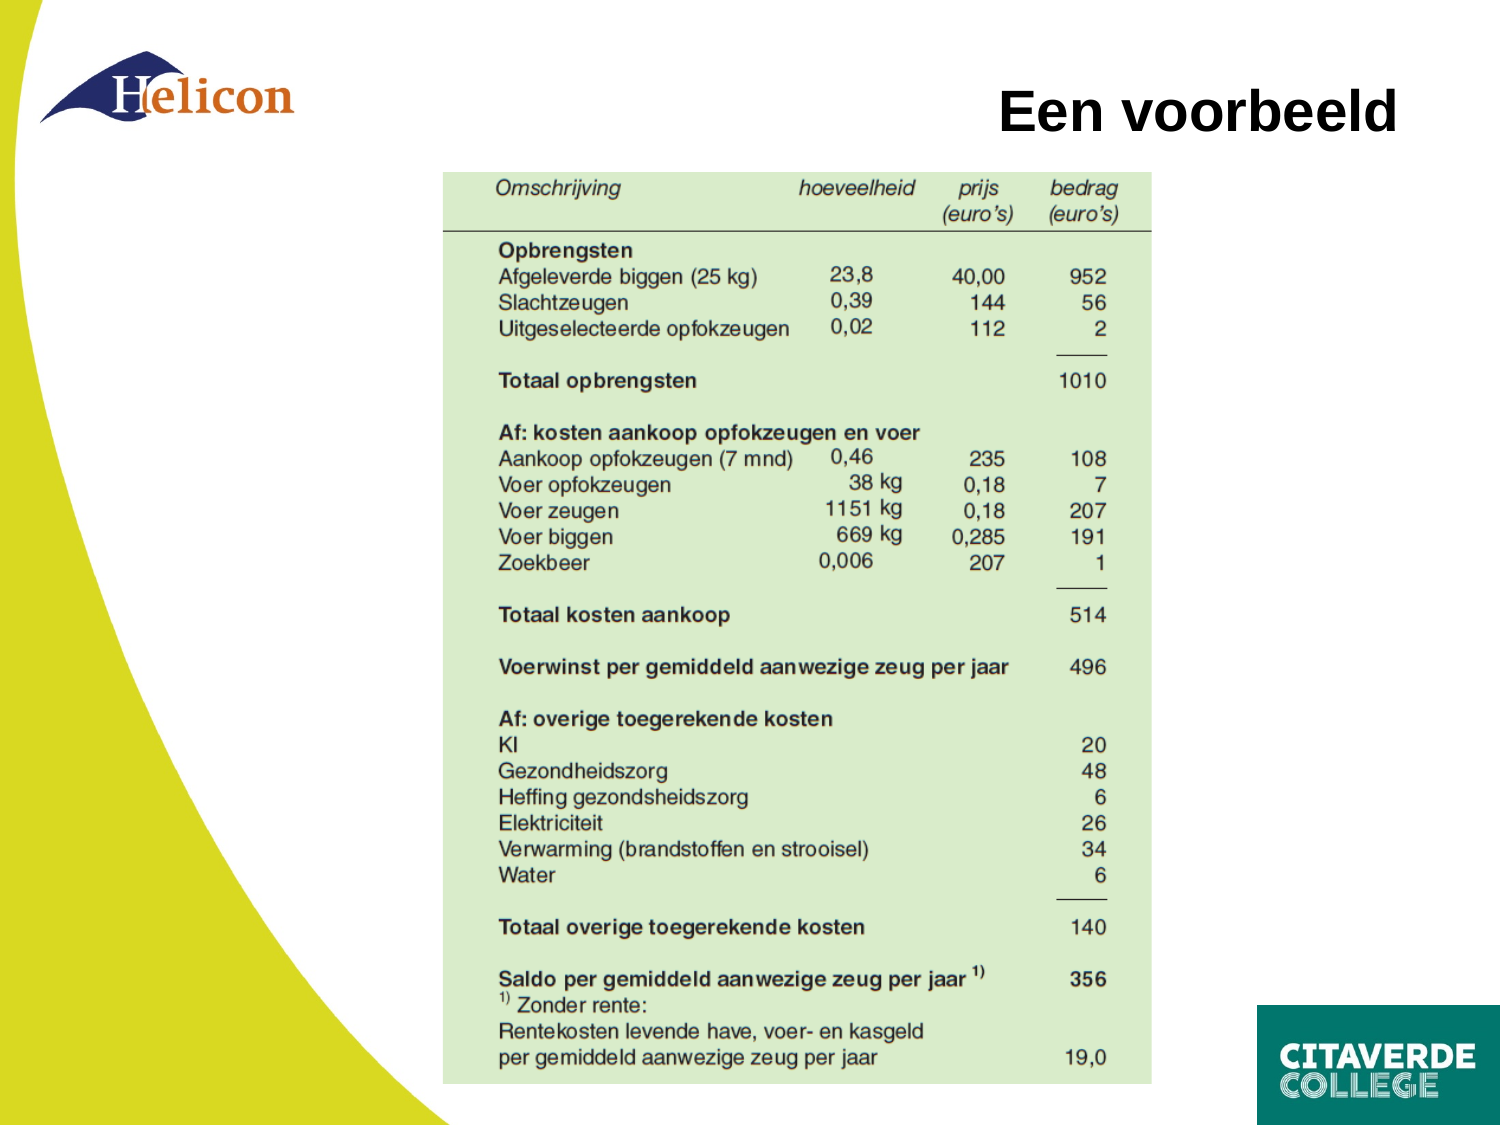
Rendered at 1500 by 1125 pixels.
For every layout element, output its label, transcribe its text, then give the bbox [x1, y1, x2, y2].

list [442, 172, 1152, 1084]
title Een voorbeeld [324, 54, 1415, 161]
picture [0, 0, 1500, 1125]
